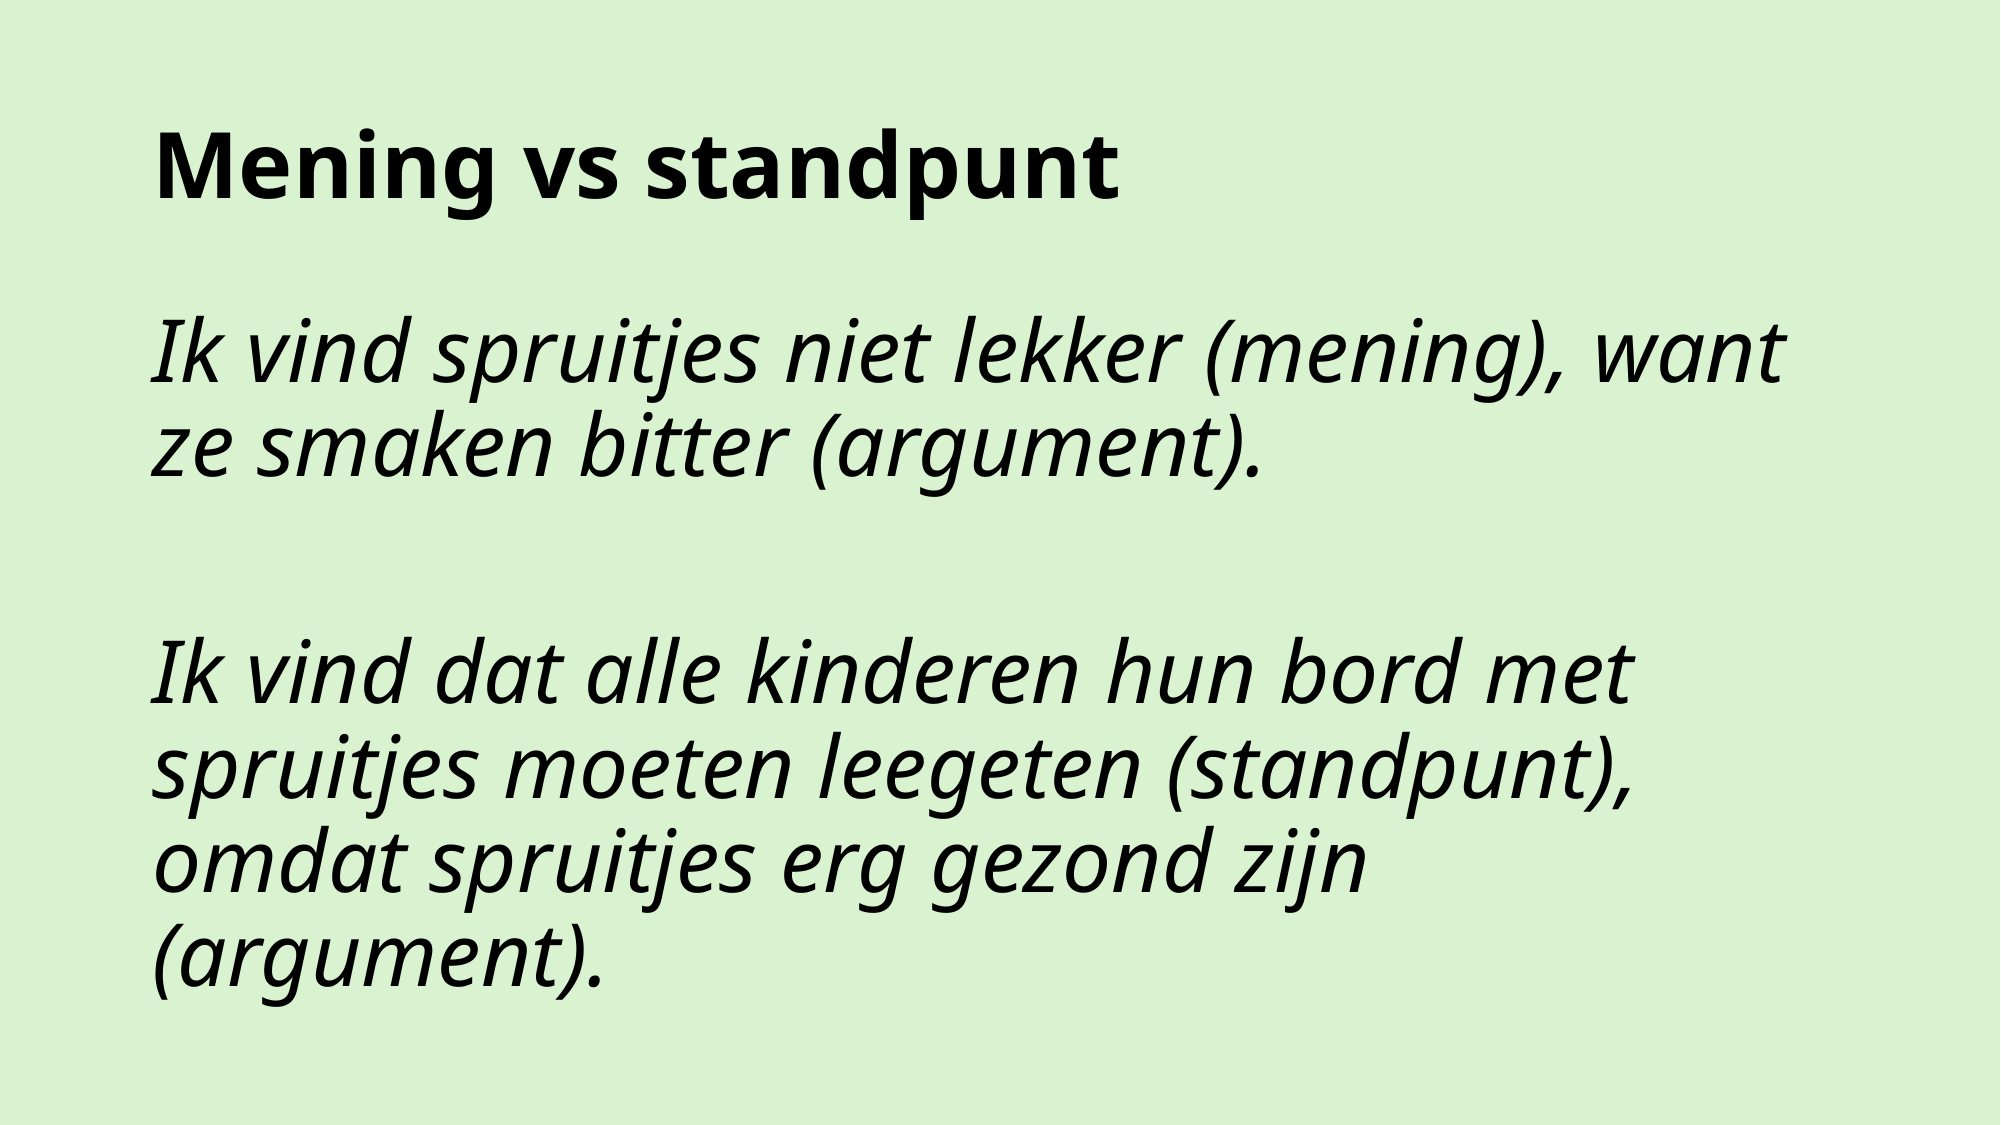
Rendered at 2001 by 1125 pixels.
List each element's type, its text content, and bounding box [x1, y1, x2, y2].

title Mening vs standpunt [137, 59, 1863, 278]
list Ik vind spruitjes niet lekker (mening), want ze smaken bitter (argument). Ik vind dat alle kinderen hun bord met spruitjes moeten leegeten (standpunt), omdat spruitjes erg gezond zijn (argument). [137, 299, 1863, 1014]
